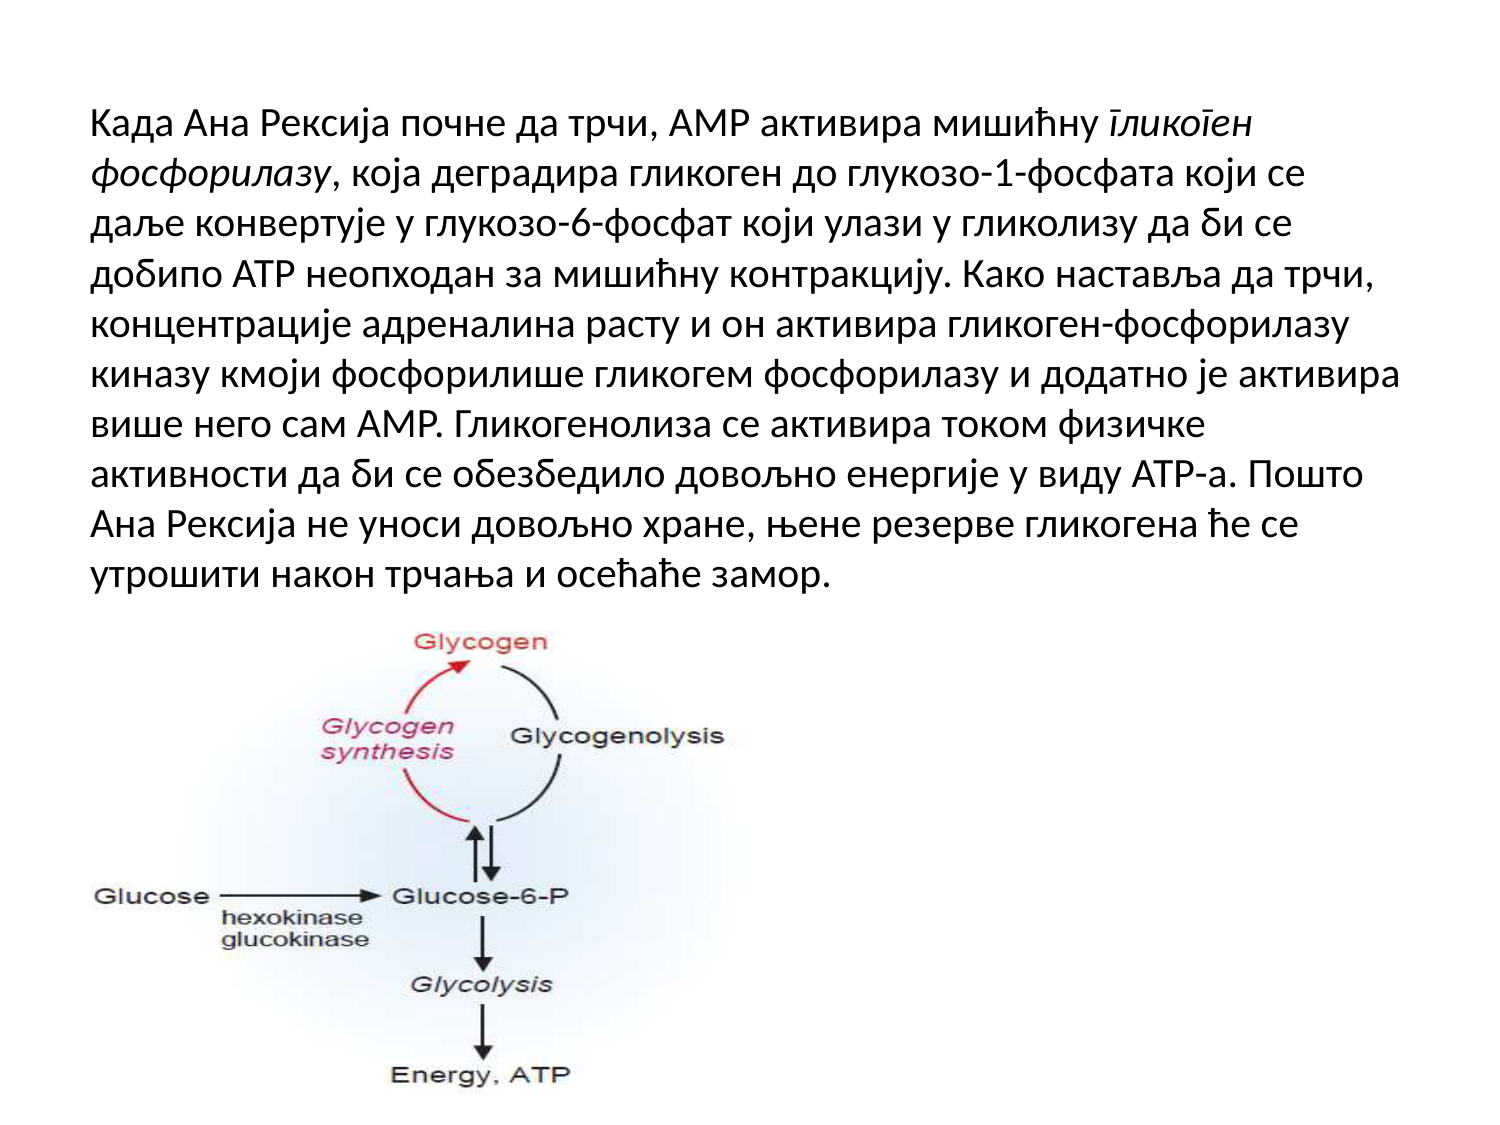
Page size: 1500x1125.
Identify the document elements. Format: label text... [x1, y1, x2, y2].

picture [49, 612, 763, 1101]
list Kaда Ана Рексија почне да трчи, AMP активира мишићну гликоген фосфорилазу, која деградира гликоген до глукозо-1-фосфата који се даље конвертује у глукозо-6-фосфат који улази у гликолизу да би се добипо АТР неопходан за мишићну контракцију. Како наставља да трчи, концентрације адреналина расту и он активира гликоген-фосфорилазу киназу кмоји фосфорилише гликогем фосфорилазу и додатно је активира више него сам АМР. Гликогенолиза се активира током физичке активности да би се обезбедило довољно енергије у виду АТР-а. Пошто Ана Рексија не уноси довољно хране, њене резерве гликогена ће се утрошити након трчања и осећаће замор. [75, 87, 1425, 1005]
